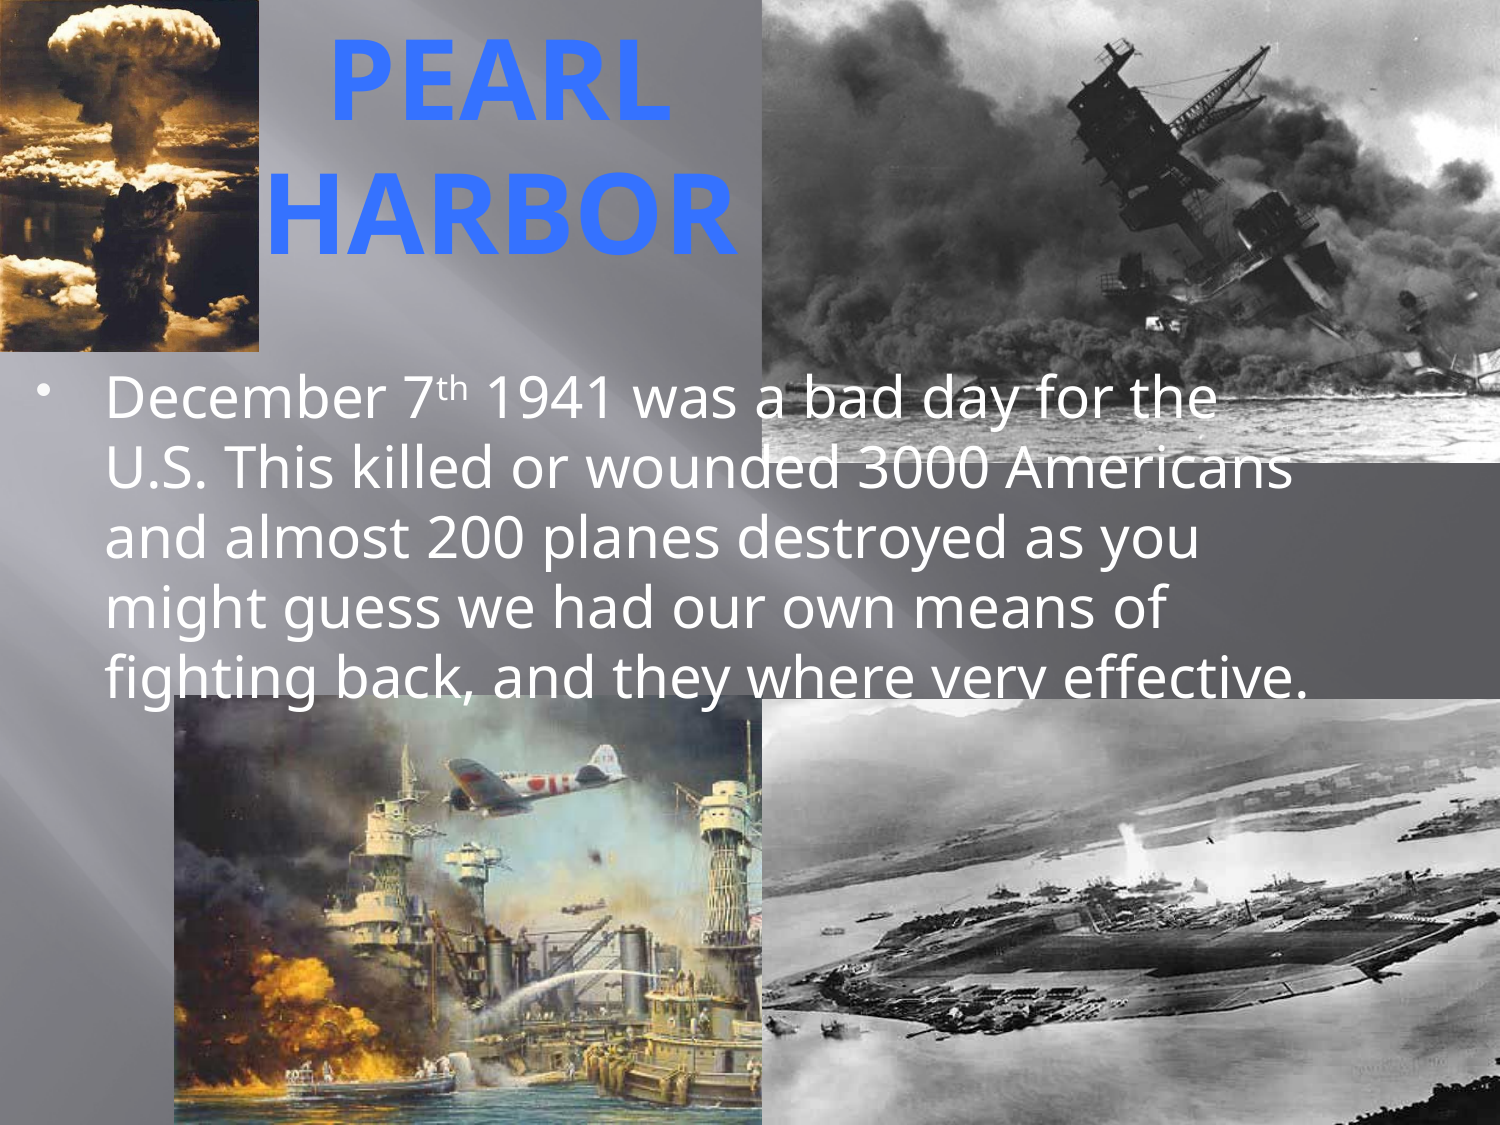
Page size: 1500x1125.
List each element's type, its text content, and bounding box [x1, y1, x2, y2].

picture [761, 0, 1500, 463]
picture [174, 694, 1500, 1125]
list December 7th 1941 was a bad day for the U.S. This killed or wounded 3000 Americans and almost 200 planes destroyed as you might guess we had our own means of fighting back, and they where very effective. [0, 352, 1350, 1125]
text_box PEARL HARBOR [259, 0, 761, 285]
picture [0, 0, 259, 352]
